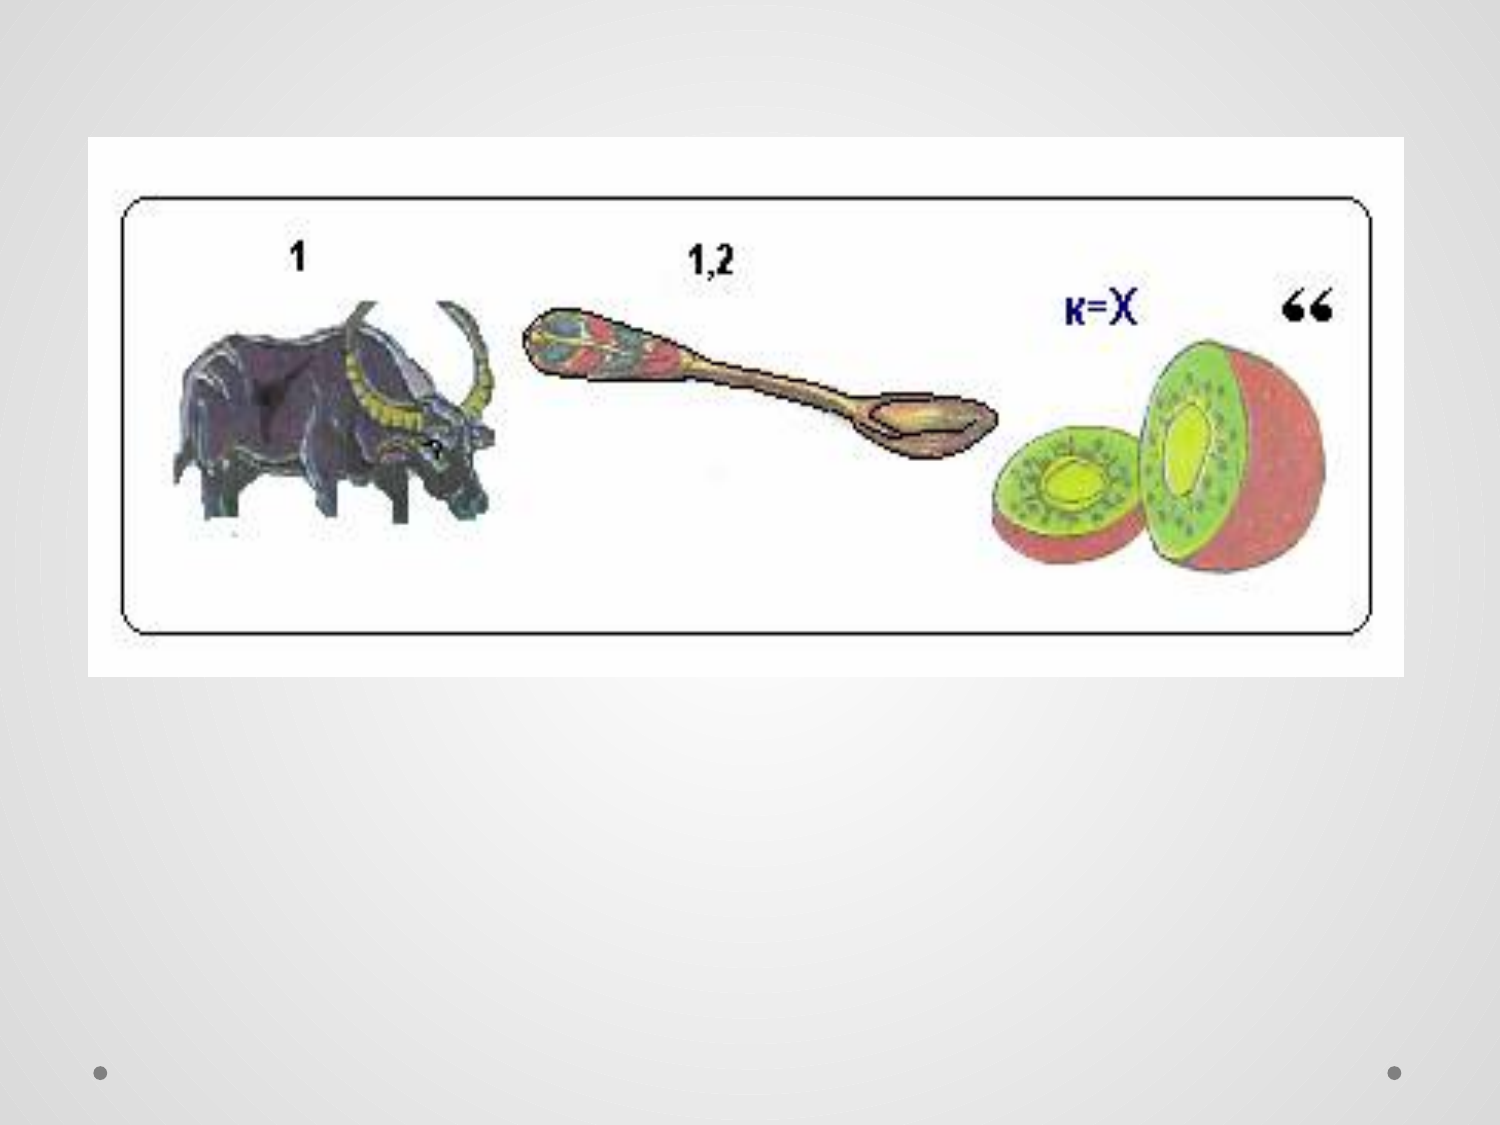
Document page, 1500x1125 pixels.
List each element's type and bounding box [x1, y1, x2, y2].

picture [88, 136, 1404, 677]
